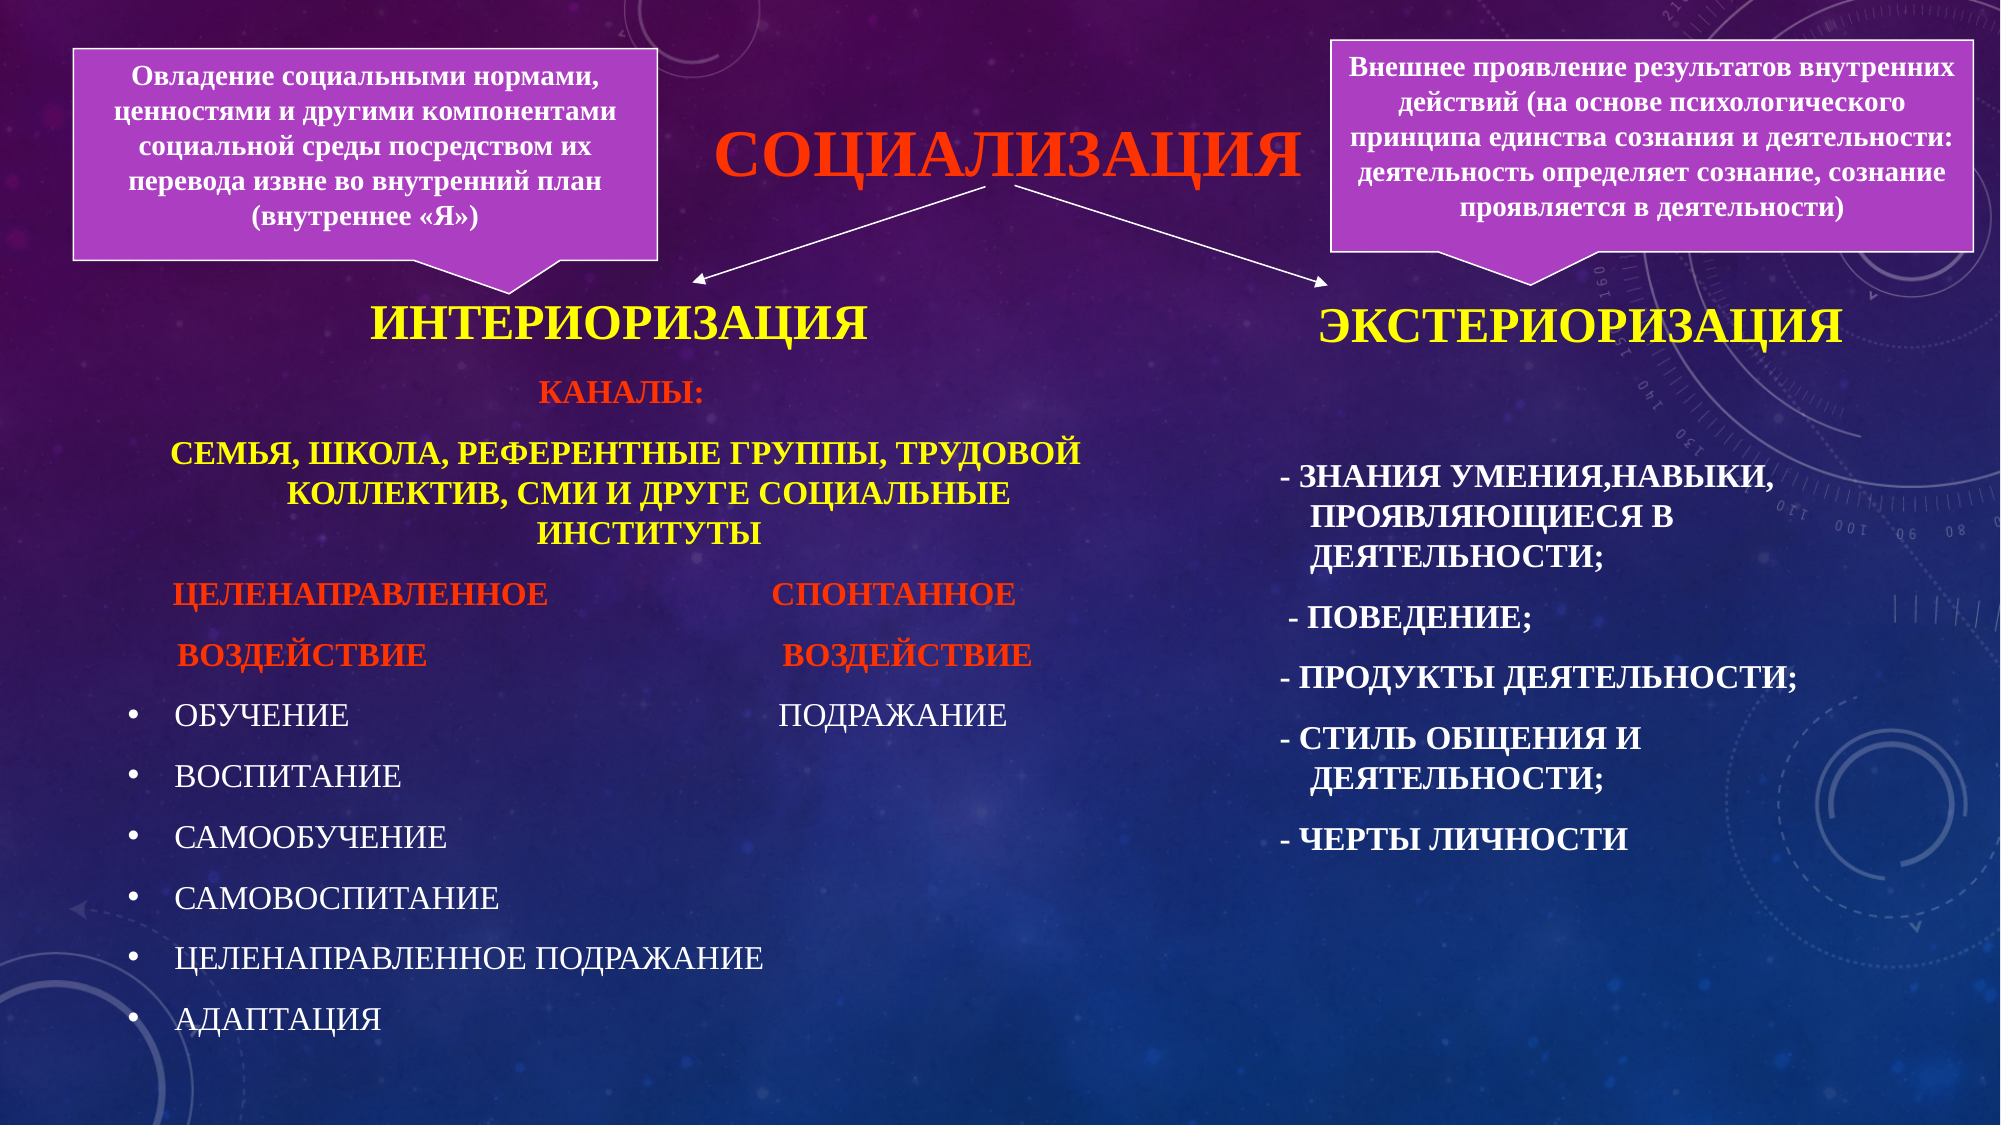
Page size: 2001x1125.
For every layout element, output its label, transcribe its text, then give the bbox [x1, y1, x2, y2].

list ЭКСТЕРИОРИЗАЦИЯ - ЗНАНИЯ УМЕНИЯ,НАВЫКИ, ПРОЯВЛЯЮЩИЕСЯ В ДЕЯТЕЛЬНОСТИ; - ПОВЕДЕНИЕ; - ПРОДУКТЫ ДЕЯТЕЛЬНОСТИ; - СТИЛЬ ОБЩЕНИЯ И ДЕЯТЕЛЬНОСТИ; - ЧЕРТЫ ЛИЧНОСТИ [1247, 288, 1915, 1044]
text_box Внешнее проявление результатов внутренних действий (на основе психологического принципа единства сознания и деятельности: деятельность определяет сознание, сознание проявляется в деятельности) [1330, 40, 1974, 286]
title СОЦИАЛИЗАЦИЯ [658, 99, 1330, 200]
text_box Овладение социальными нормами, ценностями и другими компонентами социальной среды посредством их перевода извне во внутренний план (внутреннее «Я») [73, 48, 658, 294]
text_box [1014, 185, 1328, 288]
picture [0, 0, 2001, 1125]
list ИНТЕРИОРИЗАЦИЯ КАНАЛЫ: СЕМЬЯ, ШКОЛА, РЕФЕРЕНТНЫЕ ГРУППЫ, ТРУДОВОЙ КОЛЛЕКТИВ, СМИ И ДРУГЕ СОЦИАЛЬНЫЕ ИНСТИТУТЫ ЦЕЛЕНАПРАВЛЕННОЕ СПОНТАННОЕ ВОЗДЕЙСТВИЕ ВОЗДЕЙСТВИЕ ОБУЧЕНИЕ ПОДРАЖАНИЕ ВОСПИТАНИЕ САМООБУЧЕНИЕ САМОВОСПИТАНИЕ ЦЕЛЕНАПРАВЛЕННОЕ ПОДРАЖАНИЕ АДАПТАЦИЯ [112, 278, 1140, 1049]
text_box [692, 186, 986, 285]
